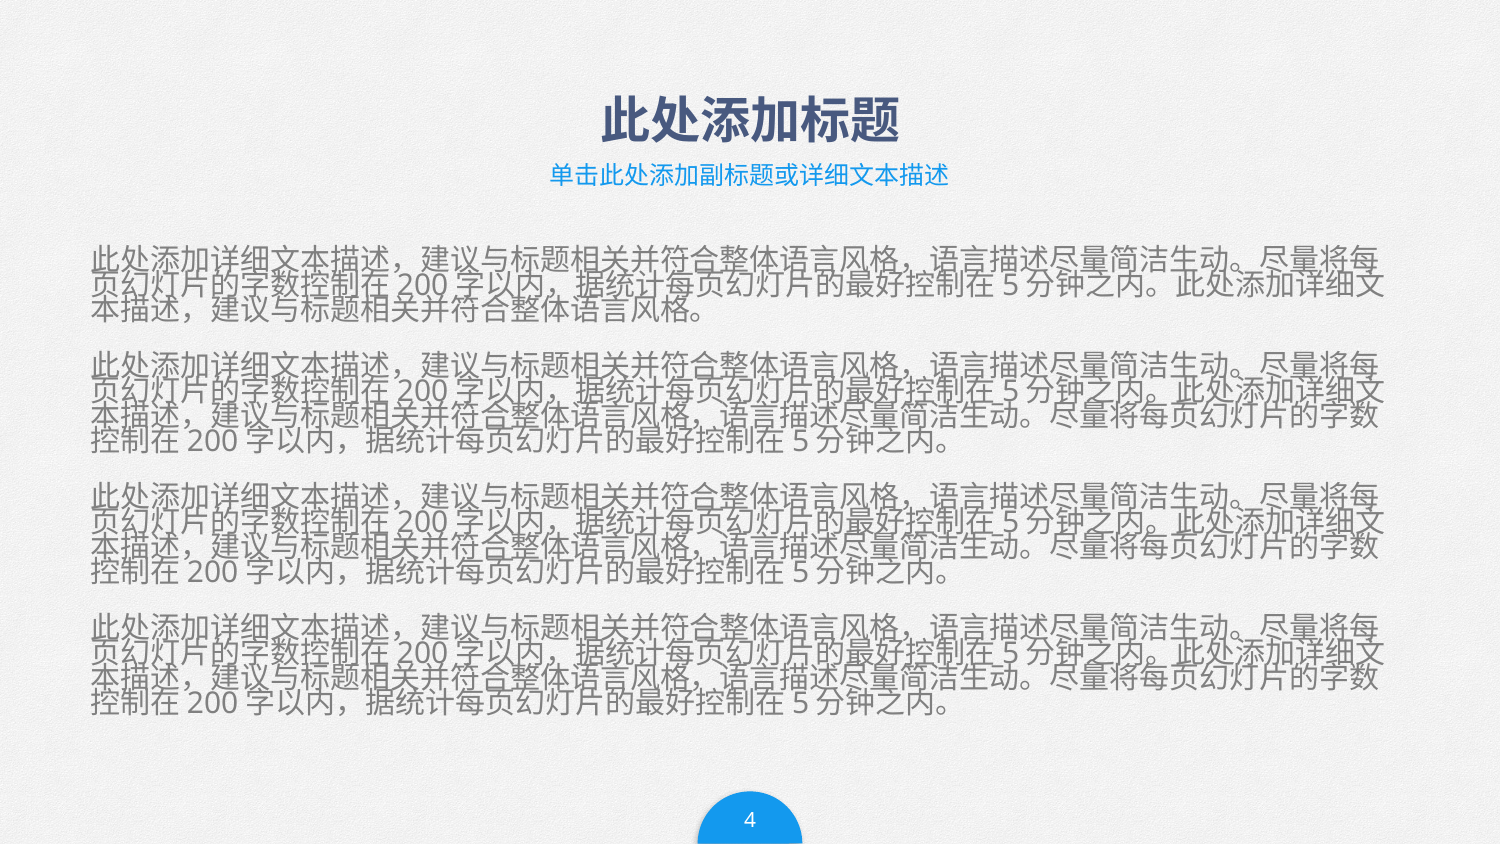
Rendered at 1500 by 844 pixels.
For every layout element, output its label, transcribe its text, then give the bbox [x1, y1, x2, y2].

slide_number 4 [718, 798, 782, 844]
picture [0, 0, 1500, 844]
title 此处添加标题 [75, 46, 1425, 188]
list 此处添加详细文本描述，建议与标题相关并符合整体语言风格，语言描述尽量简洁生动。尽量将每页幻灯片的字数控制在200字以内，据统计每页幻灯片的最好控制在5分钟之内。此处添加详细文本描述，建议与标题相关并符合整体语言风格。 此处添加详细文本描述，建议与标题相关并符合整体语言风格，语言描述尽量简洁生动。尽量将每页幻灯片的字数控制在200字以内，据统计每页幻灯片的最好控制在5分钟之内。此处添加详细文本描述，建议与标题相关并符合整体语言风格，语言描述尽量简洁生动。尽量将每页幻灯片的字数控制在200字以内，据统计每页幻灯片的最好控制在5分钟之内。 此处添加详细文本描述，建议与标题相关并符合整体语言风格，语言描述尽量简洁生动。尽量将每页幻灯片的字数控制在200字以内，据统计每页幻灯片的最好控制在5分钟之内。此处添加详细文本描述，建议与标题相关并符合整体语言风格，语言描述尽量简洁生动。尽量将每页幻灯片的字数控制在200字以内，据统计每页幻灯片的最好控制在5分钟之内。 此处添加详细文本描述，建议与标题相关并符合整体语言风格，语言描述尽量简洁生动。尽量将每页幻灯片的字数控制在200字以内，据统计每页幻灯片的最好控制在5分钟之内。此处添加详细文本描述，建议与标题相关并符合整体语言风格，语言描述尽量简洁生动。尽量将每页幻灯片的字数控制在200字以内，据统计每页幻灯片的最好控制在5分钟之内。 [75, 246, 1425, 735]
list 单击此处添加副标题或详细文本描述 [337, 143, 1163, 197]
